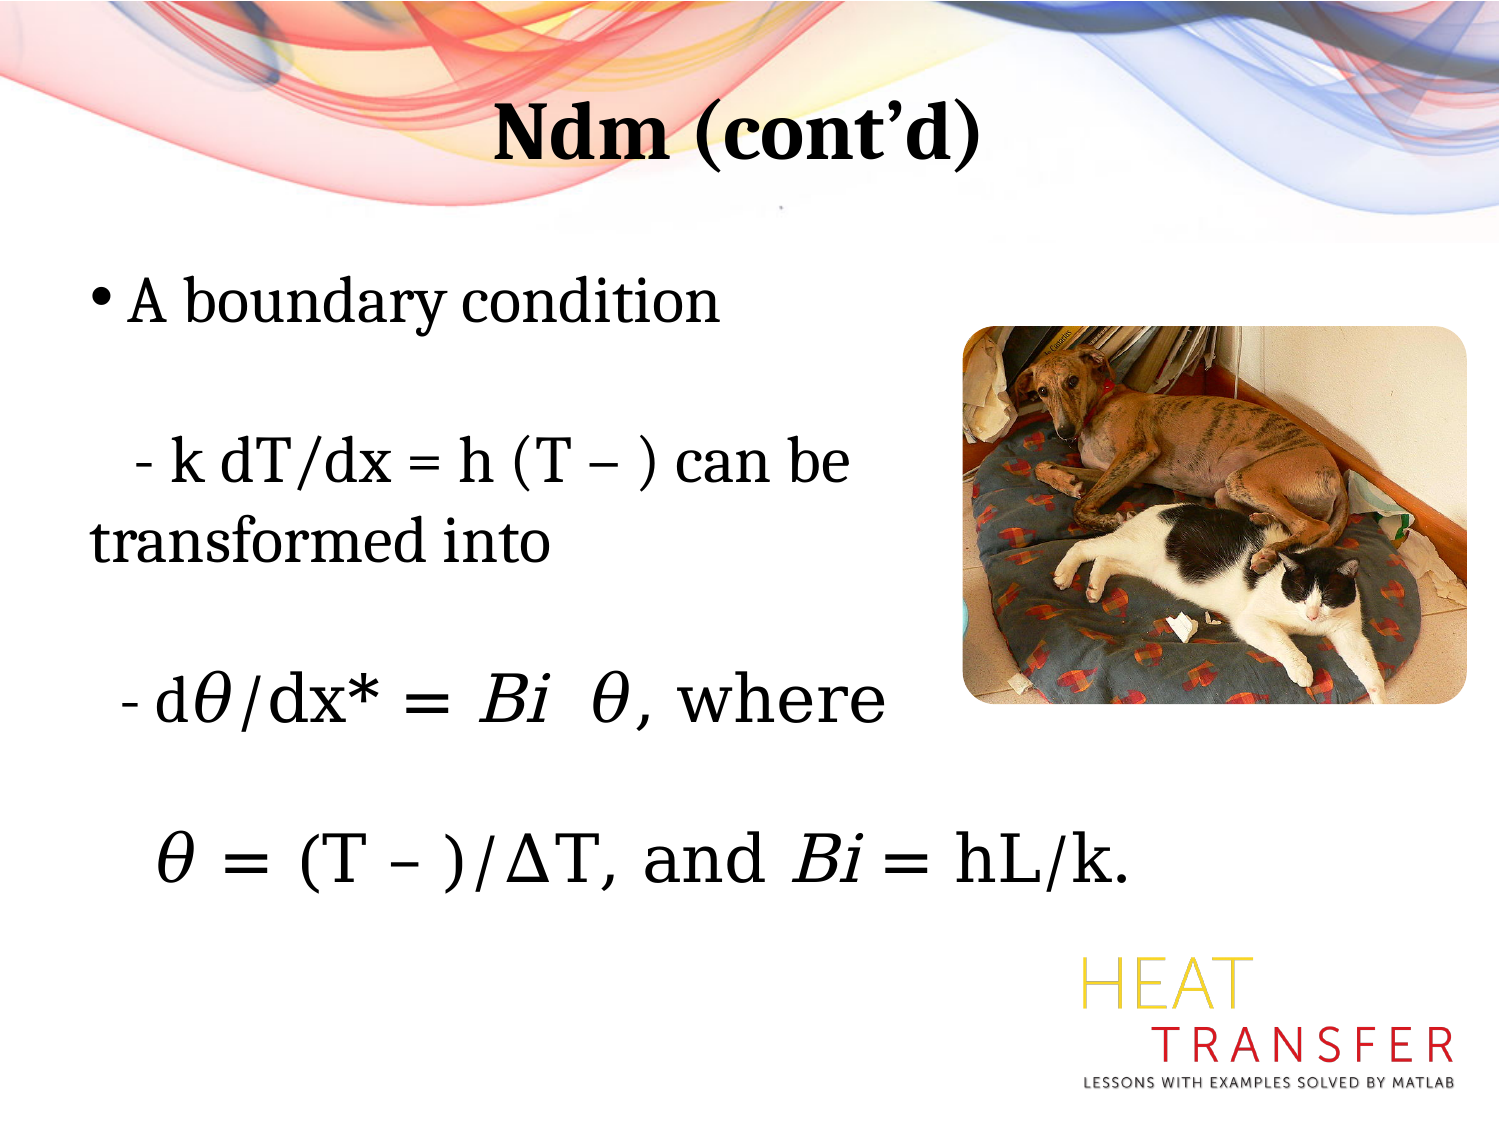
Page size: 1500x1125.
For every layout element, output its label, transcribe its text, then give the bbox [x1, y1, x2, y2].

picture [962, 325, 1468, 705]
picture [0, 1, 1499, 243]
picture [1075, 946, 1464, 1093]
text_box [75, 278, 1376, 975]
text_box Ndm (cont’d) [0, 68, 1481, 184]
